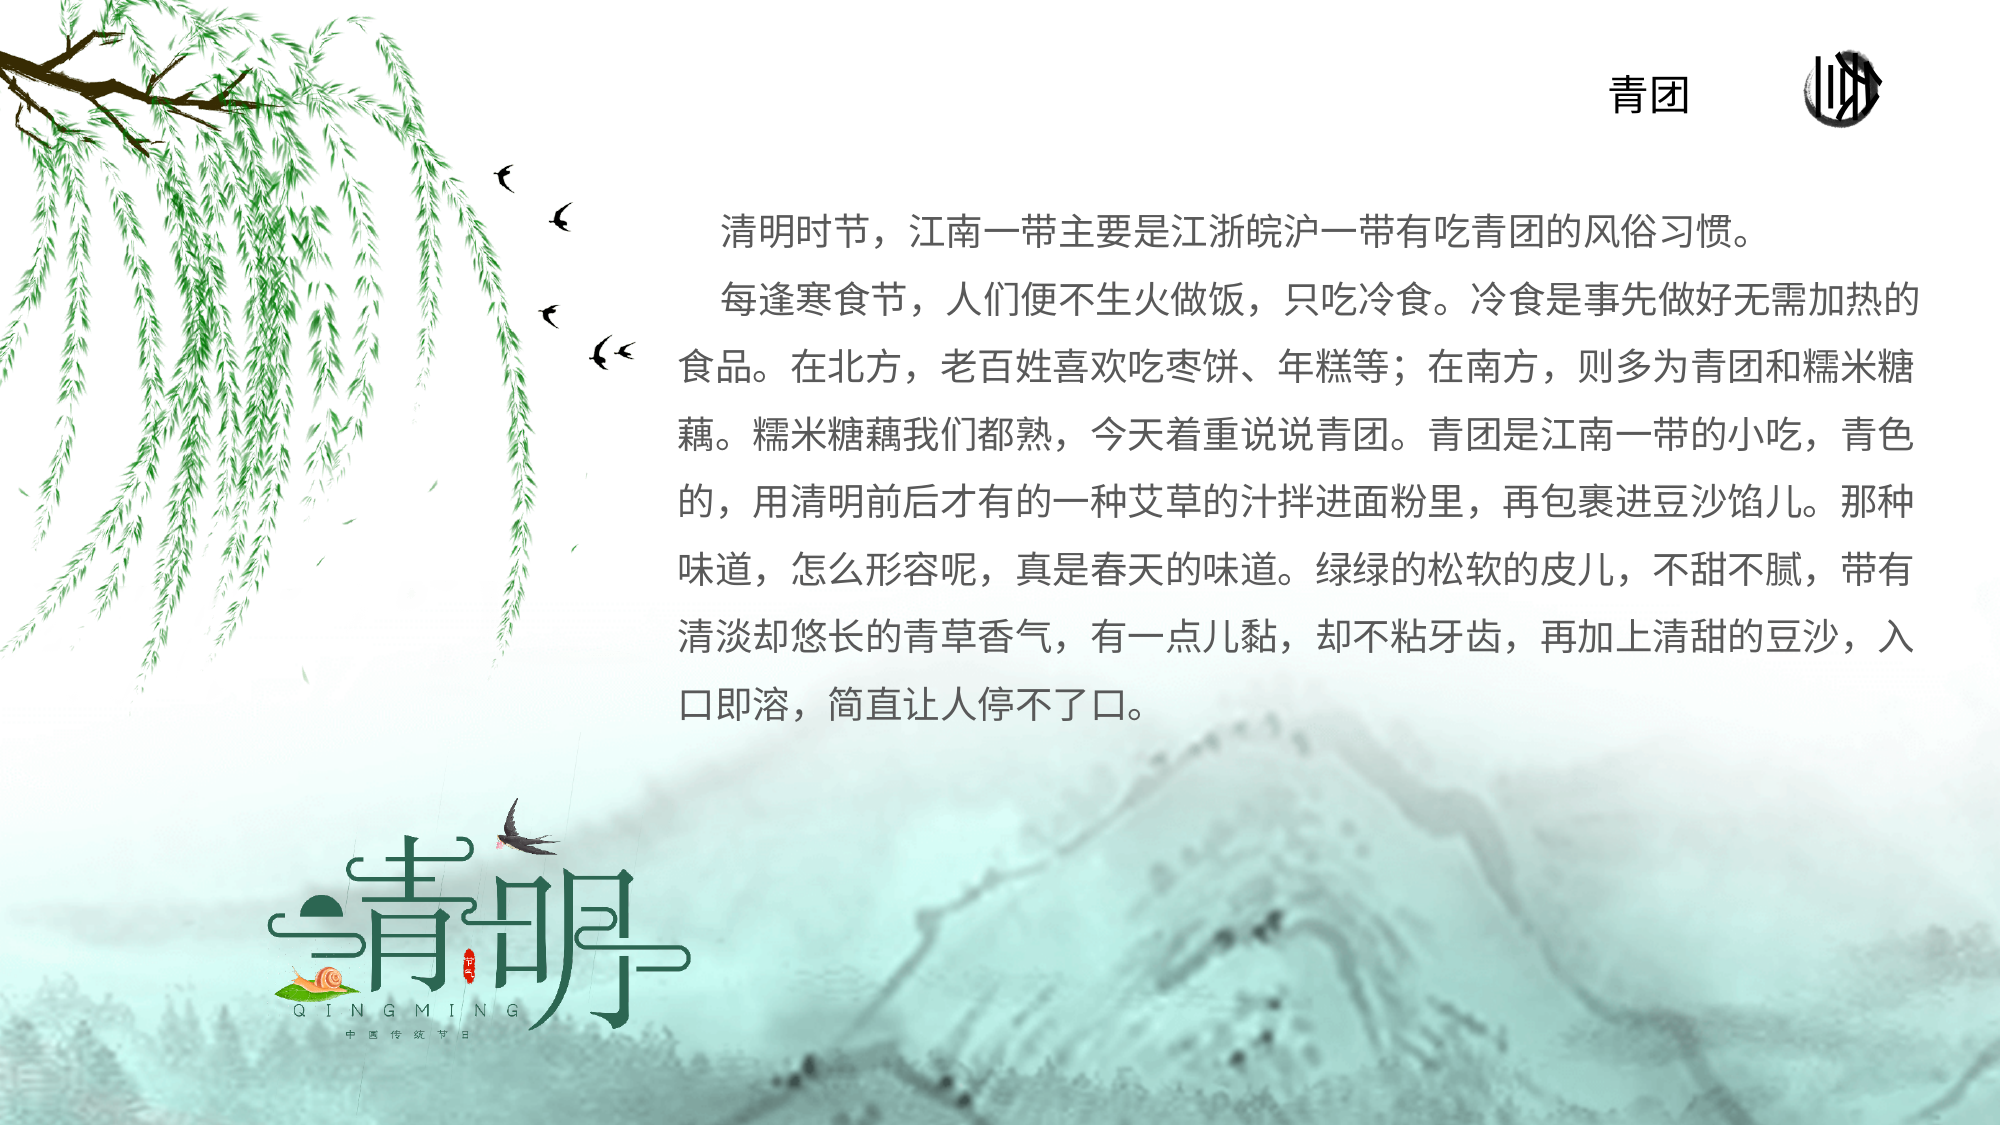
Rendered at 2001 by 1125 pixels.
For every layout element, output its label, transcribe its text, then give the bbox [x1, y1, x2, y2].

text_box 青团 [1593, 61, 1749, 127]
picture [0, 0, 2000, 1125]
